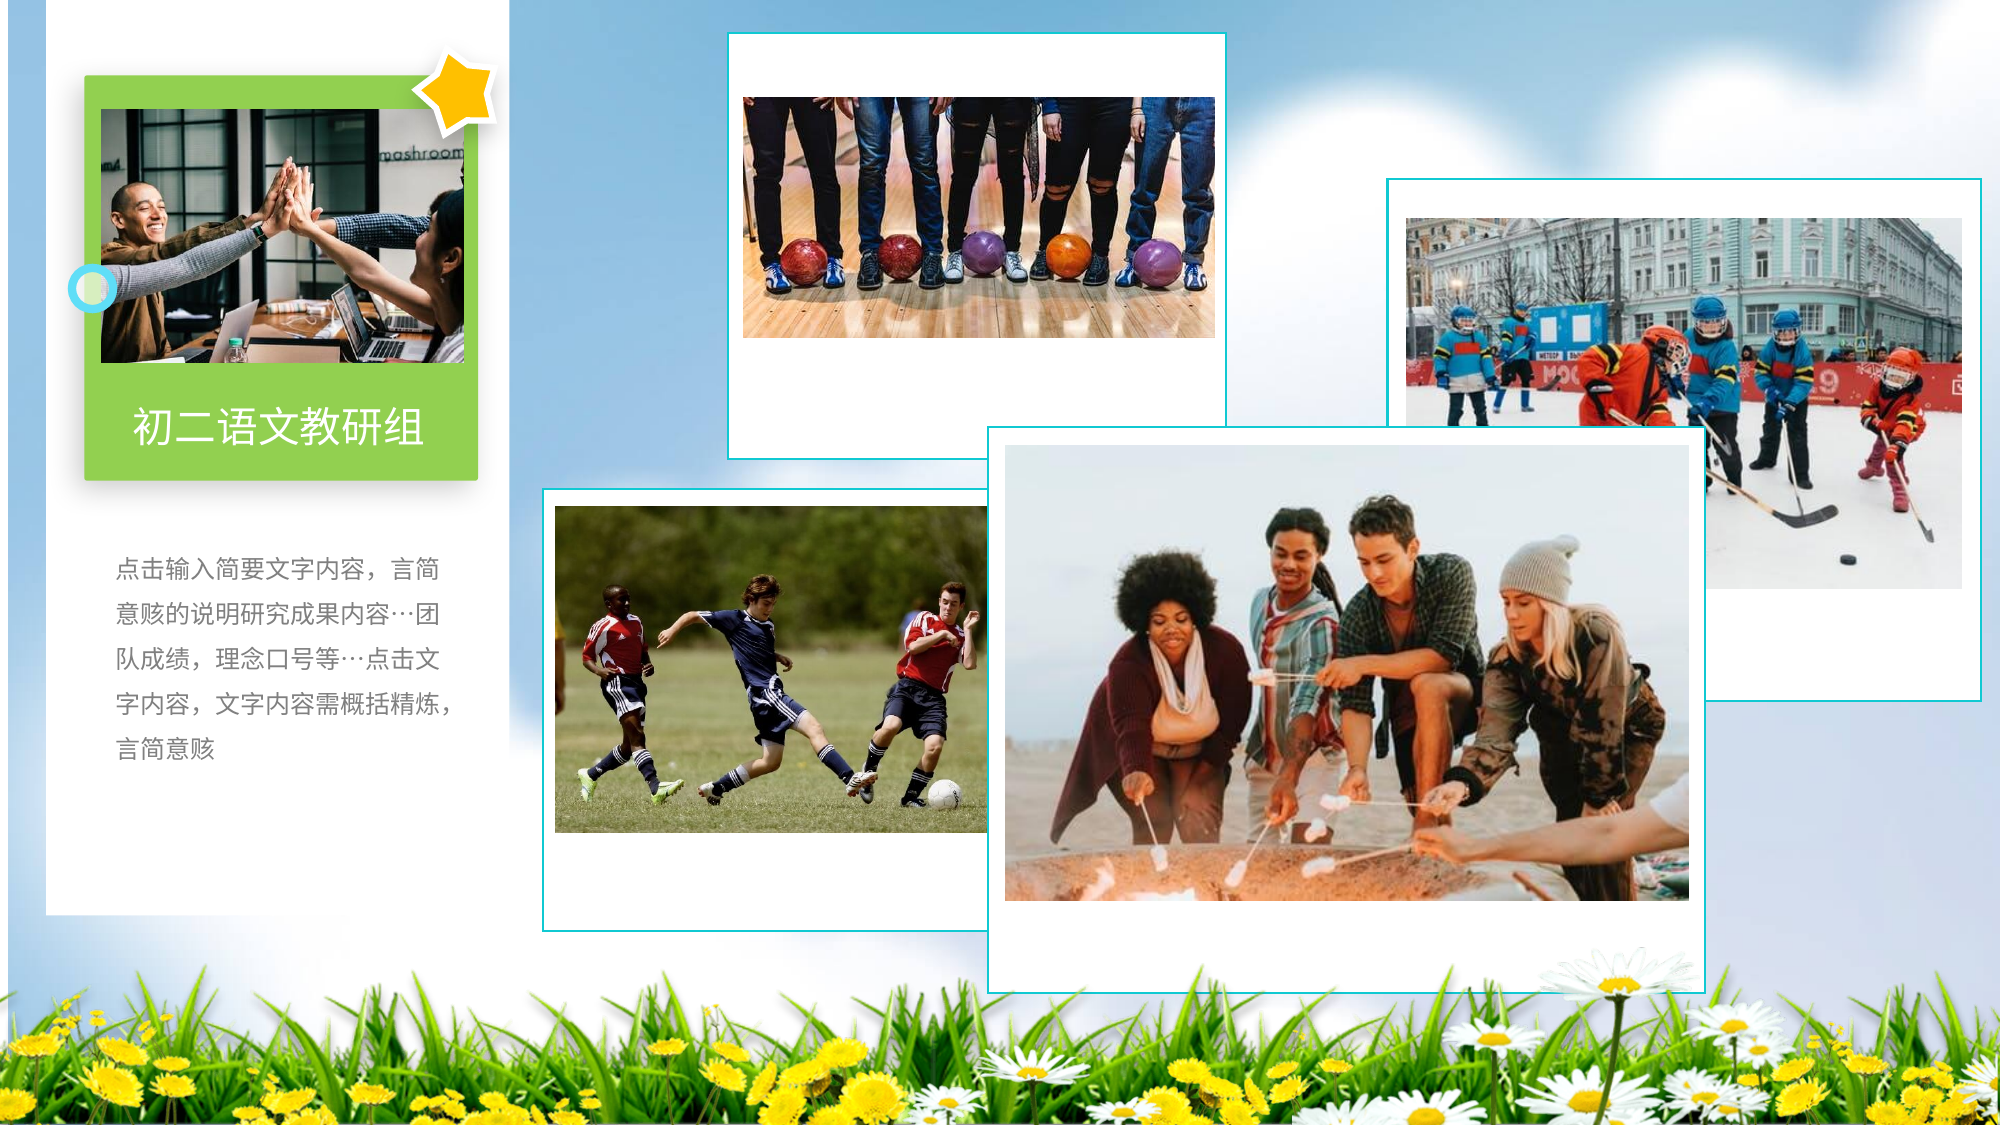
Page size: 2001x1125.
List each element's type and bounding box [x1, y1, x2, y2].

text_box [542, 489, 988, 931]
text_box [727, 33, 1227, 459]
text_box [84, 75, 479, 481]
text_box [1387, 178, 1982, 702]
picture [8, 0, 2000, 934]
text_box [988, 427, 1706, 934]
text_box [0, 934, 2000, 1125]
